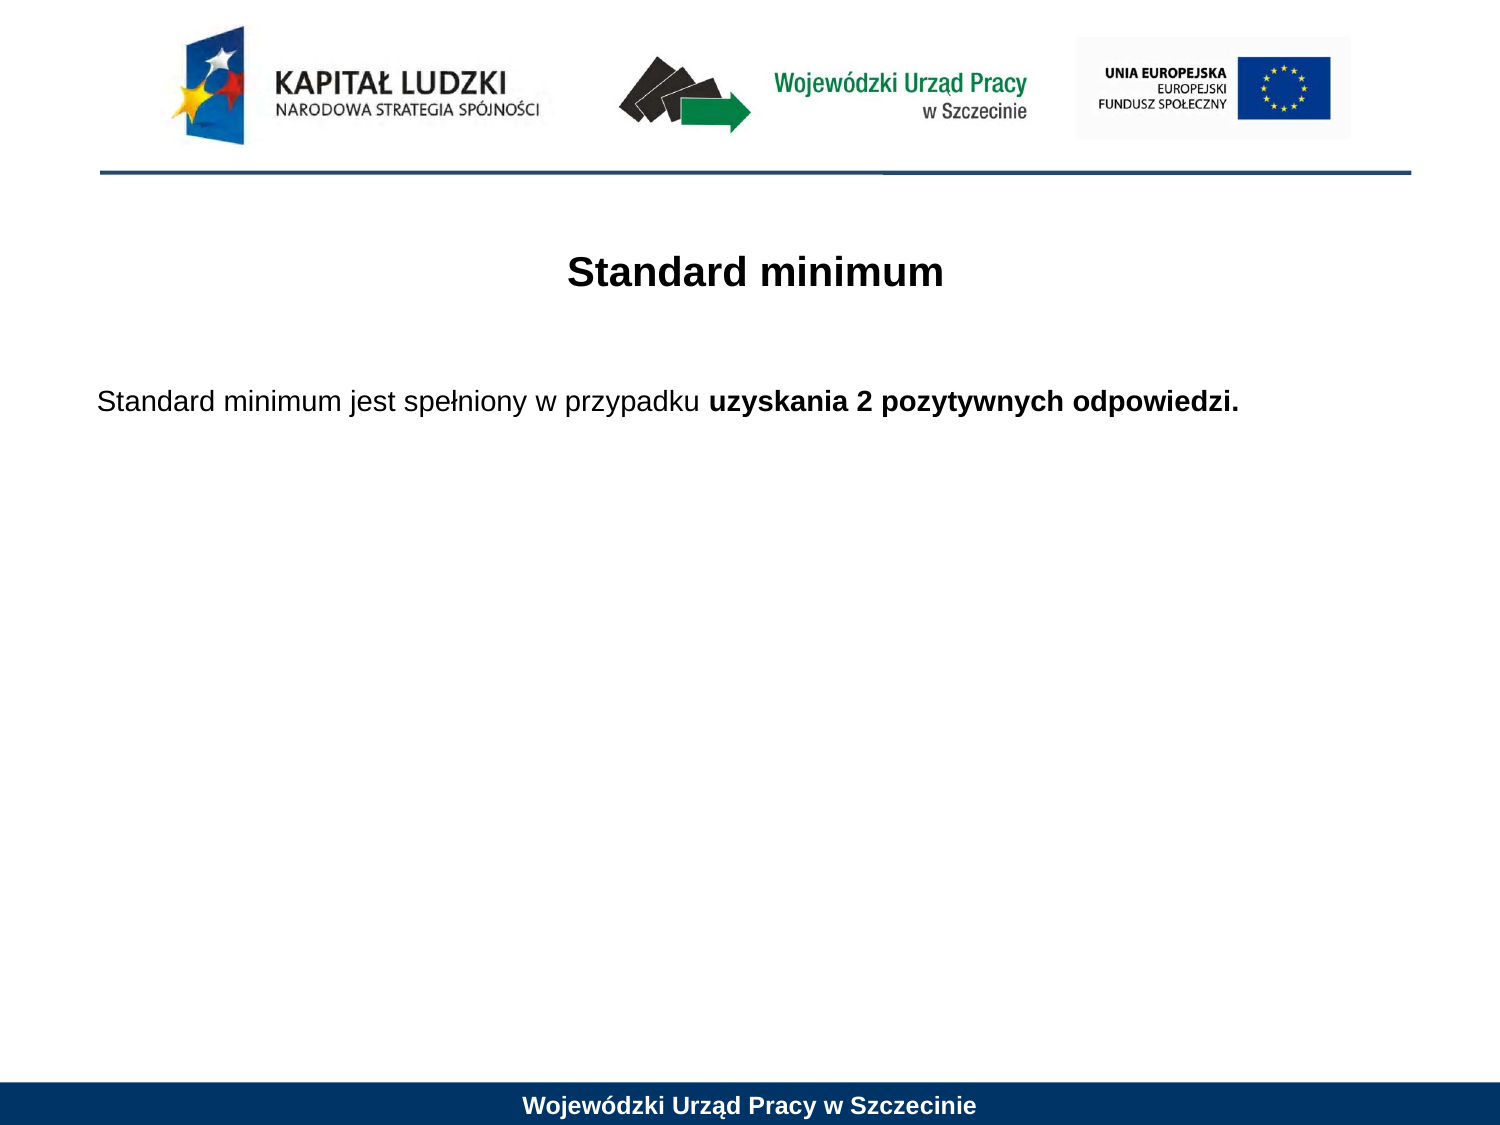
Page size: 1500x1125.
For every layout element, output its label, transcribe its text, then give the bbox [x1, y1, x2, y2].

picture [159, 24, 1353, 149]
text_box Standard minimum jest spełniony w przypadku uzyskania 2 pozytywnych odpowiedzi. [82, 304, 1447, 1047]
text_box Standard minimum [117, 175, 1395, 304]
